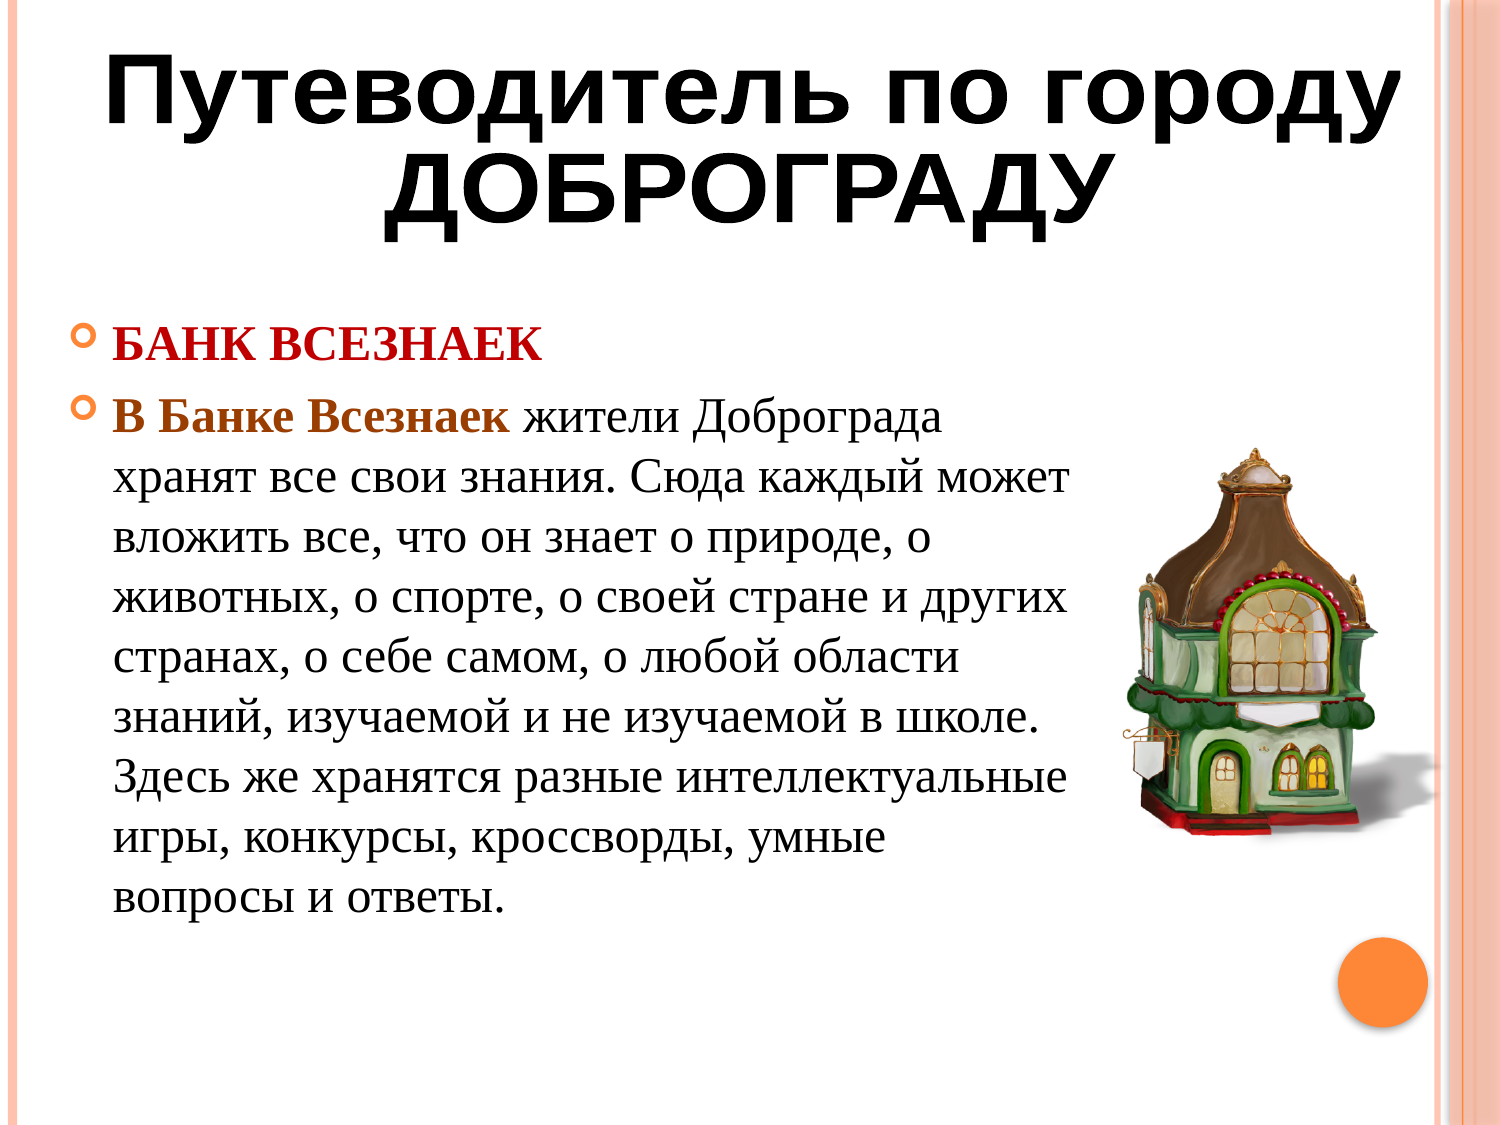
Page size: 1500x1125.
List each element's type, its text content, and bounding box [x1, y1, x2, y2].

picture [1103, 443, 1474, 855]
list БАНК ВСЕЗНАЕК В Банке Всезнаек жители Доброграда хранят все свои знания. Сюда каждый может вложить все, что он знает о природе, о животных, о спорте, о своей стране и других странах, о себе самом, о любой области знаний, изучаемой и не изучаемой в школе. Здесь же хранятся разные интеллектуальные игры, конкурсы, кроссворды, умные вопросы и ответы. [53, 302, 1093, 966]
